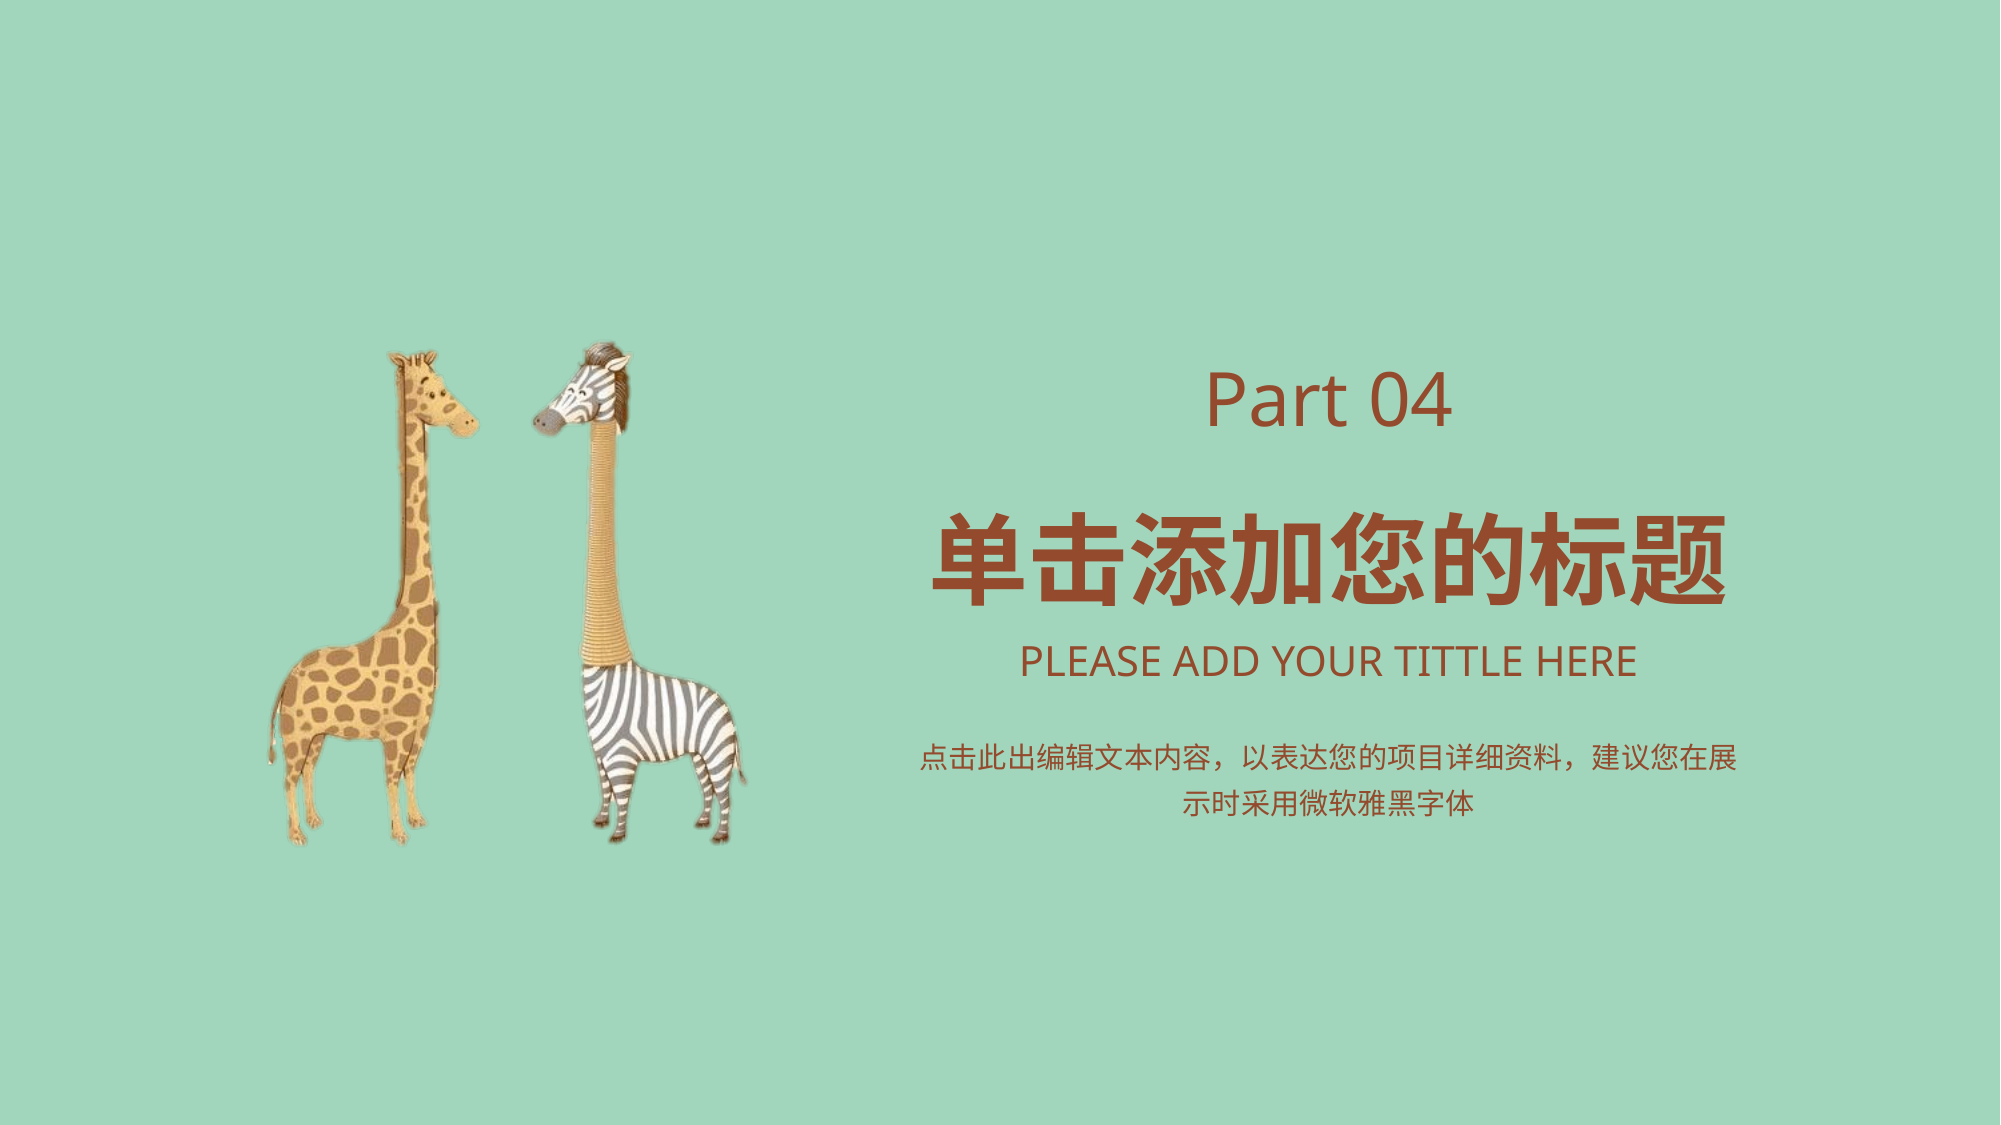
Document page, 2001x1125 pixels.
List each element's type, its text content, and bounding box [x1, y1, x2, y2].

text_box Part 04 [1139, 343, 1518, 449]
picture [171, 309, 809, 893]
text_box 点击此出编辑文本内容，以表达您的项目详细资料，建议您在展示时采用微软雅黑字体 [900, 721, 1758, 828]
text_box PLEASE ADD YOUR TITTLE HERE [881, 626, 1777, 692]
text_box 单击添加您的标题 [808, 490, 1850, 626]
